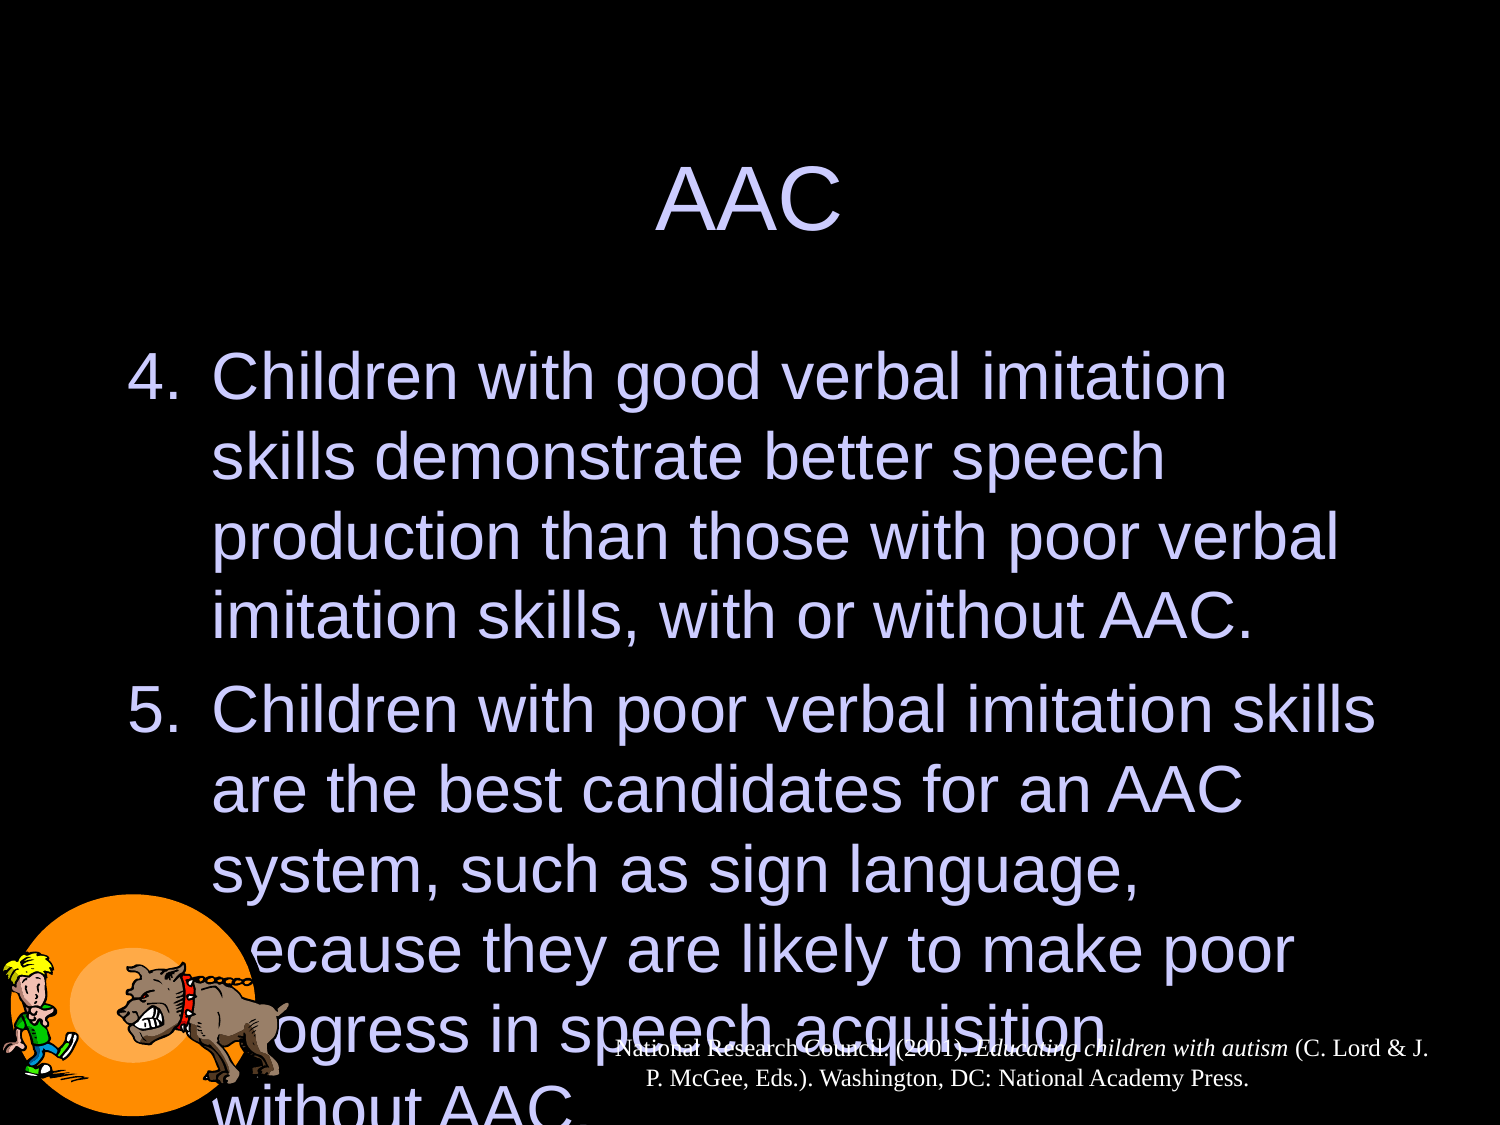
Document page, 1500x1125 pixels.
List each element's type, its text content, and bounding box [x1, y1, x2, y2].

picture [0, 885, 292, 1125]
list Children with good verbal imitation skills demonstrate better speech production than those with poor verbal imitation skills, with or without AAC. Children with poor verbal imitation skills are the best candidates for an AAC system, such as sign language, because they are likely to make poor progress in speech acquisition without AAC. [112, 324, 1401, 1001]
text_box National Research Council. (2001). Educating children with autism (C. Lord & J. P. McGee, Eds.). Washington, DC: National Academy Press. [599, 1024, 1500, 1099]
title AAC [112, 99, 1388, 288]
